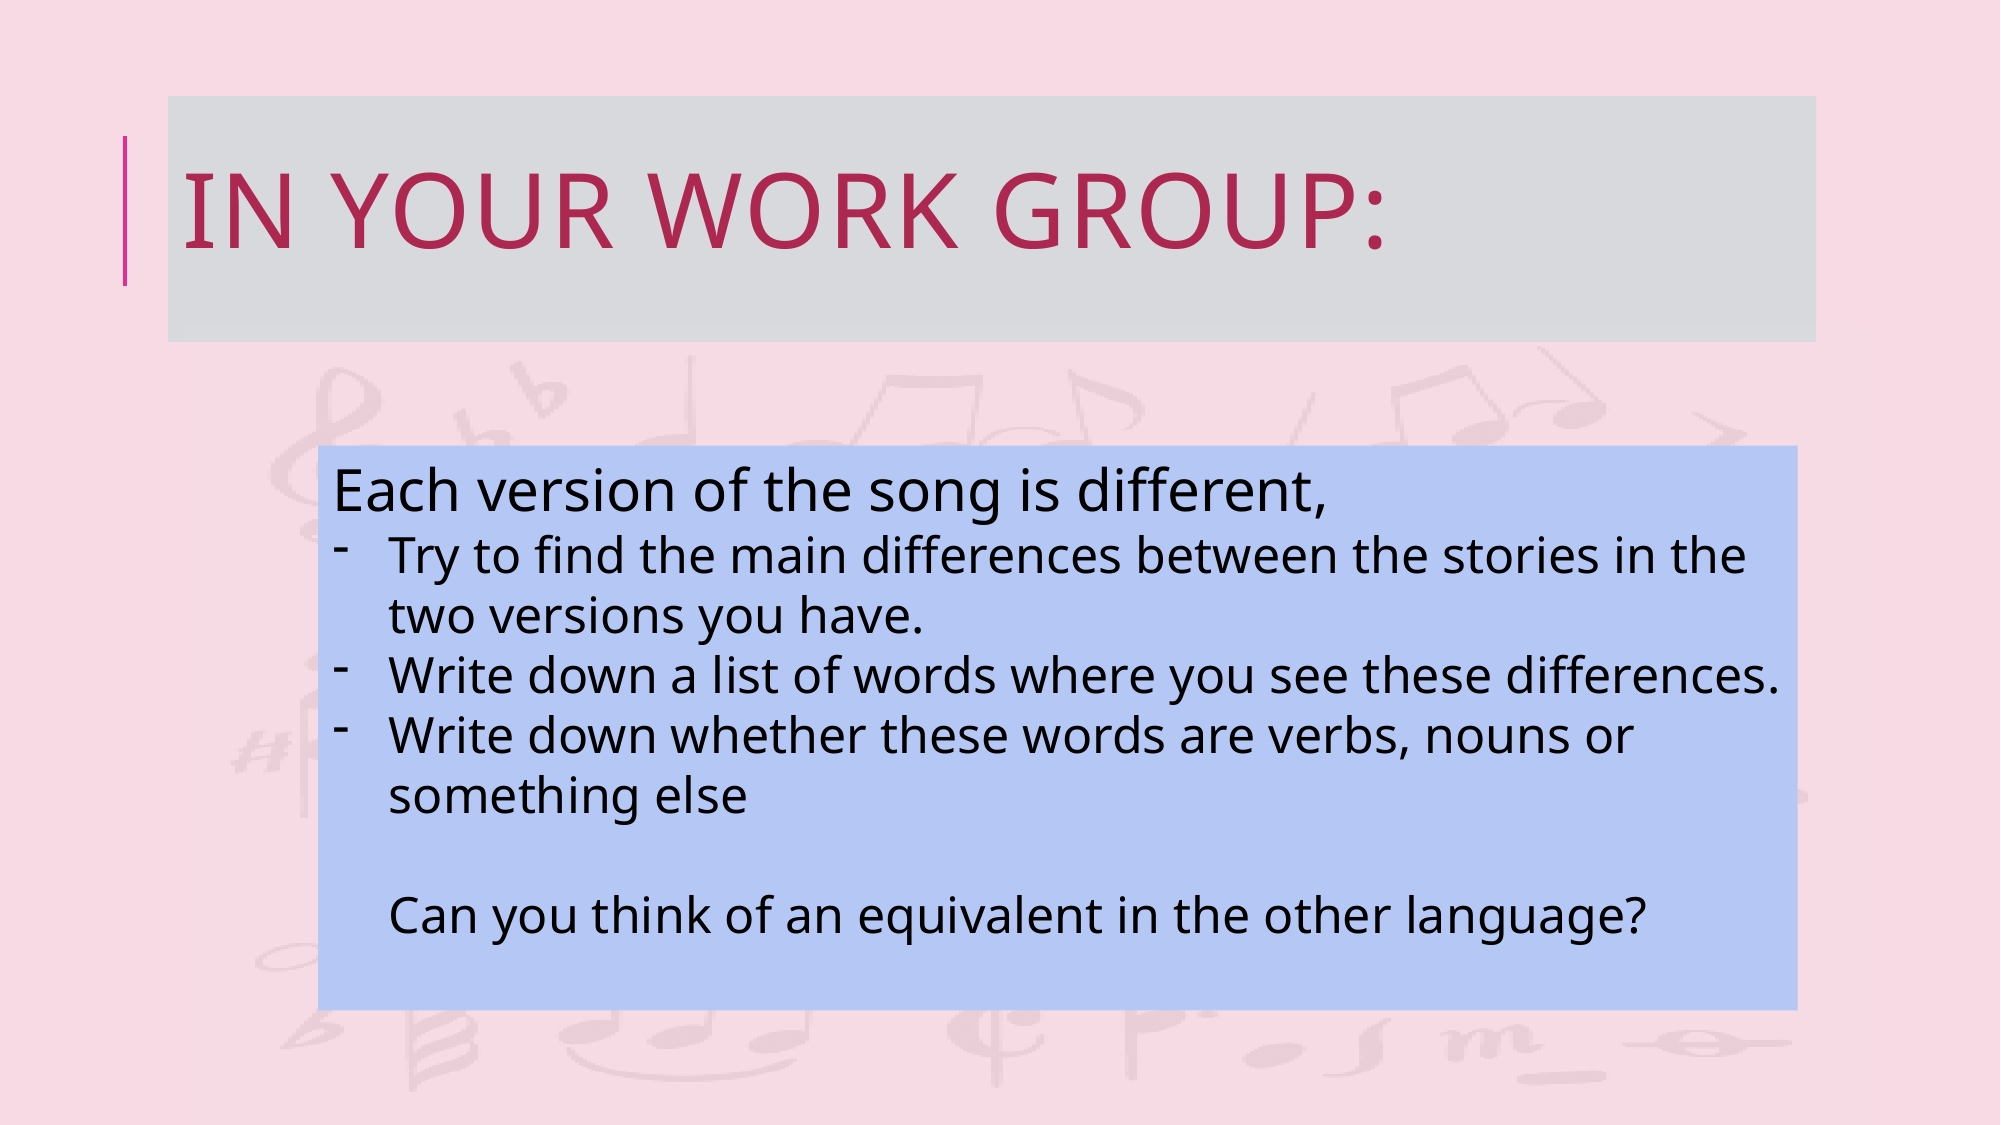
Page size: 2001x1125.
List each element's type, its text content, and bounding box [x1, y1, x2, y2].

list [183, 322, 1866, 1125]
title In your work group: [168, 96, 1817, 342]
